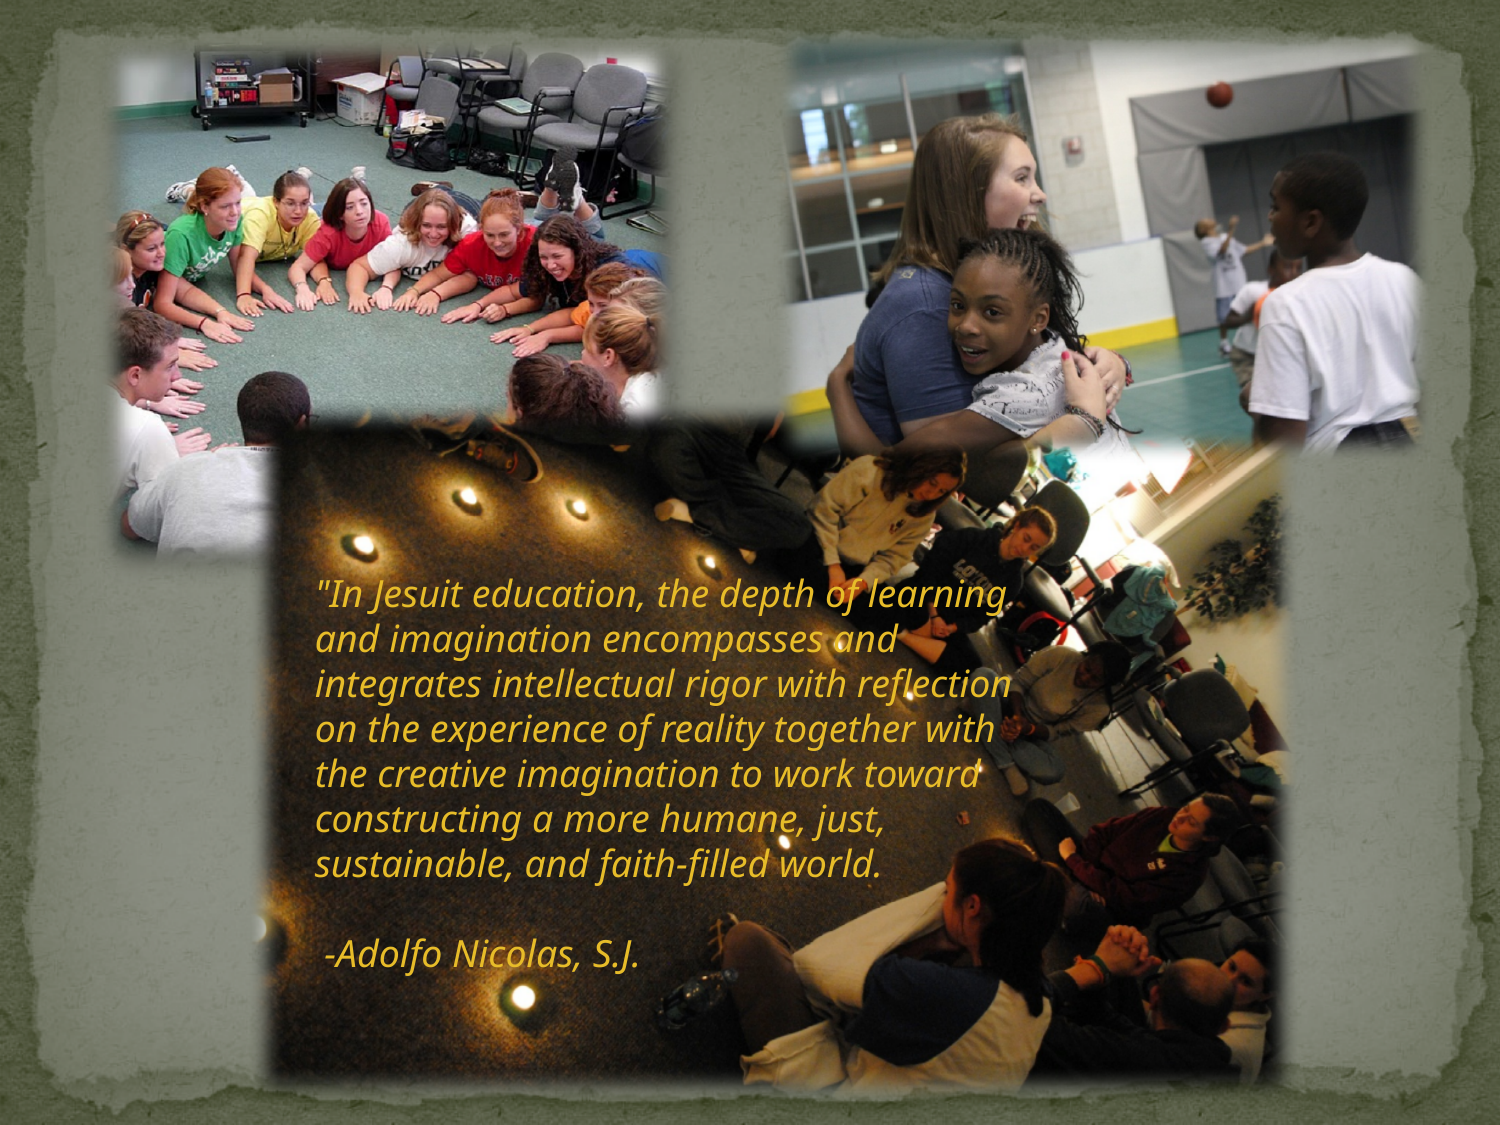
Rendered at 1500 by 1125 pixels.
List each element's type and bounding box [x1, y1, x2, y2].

picture [101, 26, 1432, 1102]
